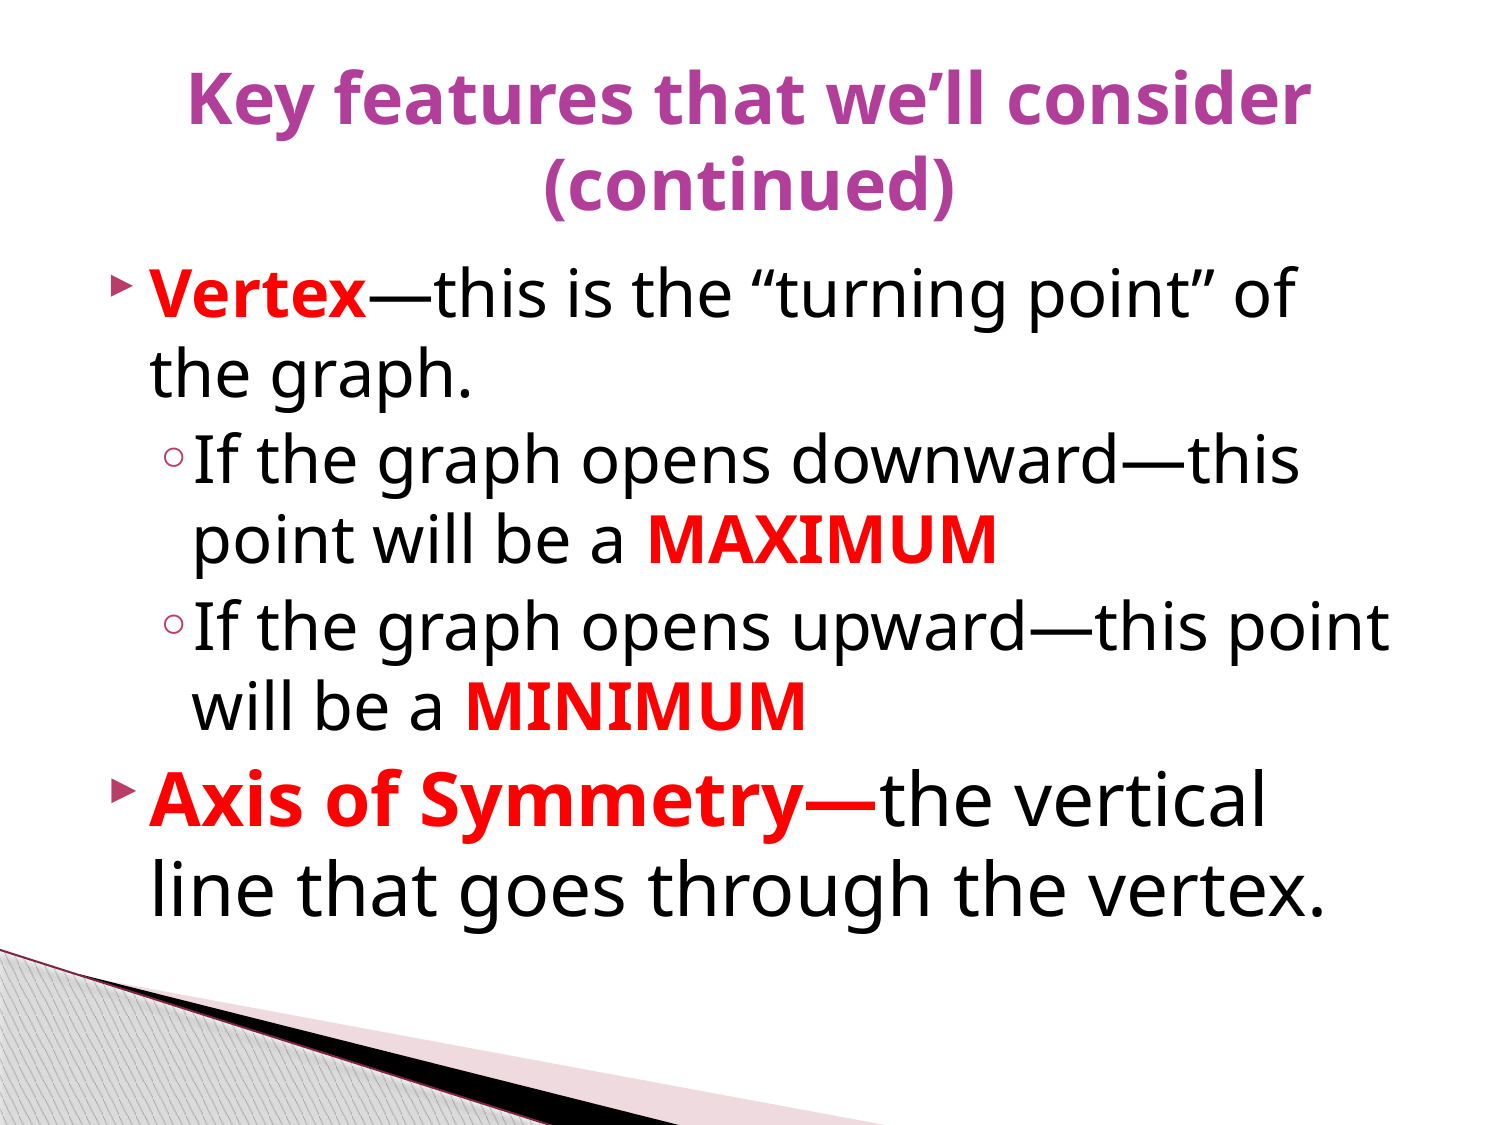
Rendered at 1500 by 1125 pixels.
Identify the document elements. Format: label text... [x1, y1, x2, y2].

title Key features that we’ll consider (continued) [75, 45, 1425, 233]
list Vertex—this is the “turning point” of the graph. If the graph opens downward—this point will be a MAXIMUM If the graph opens upward—this point will be a MINIMUM Axis of Symmetry—the vertical line that goes through the vertex. [75, 243, 1425, 986]
